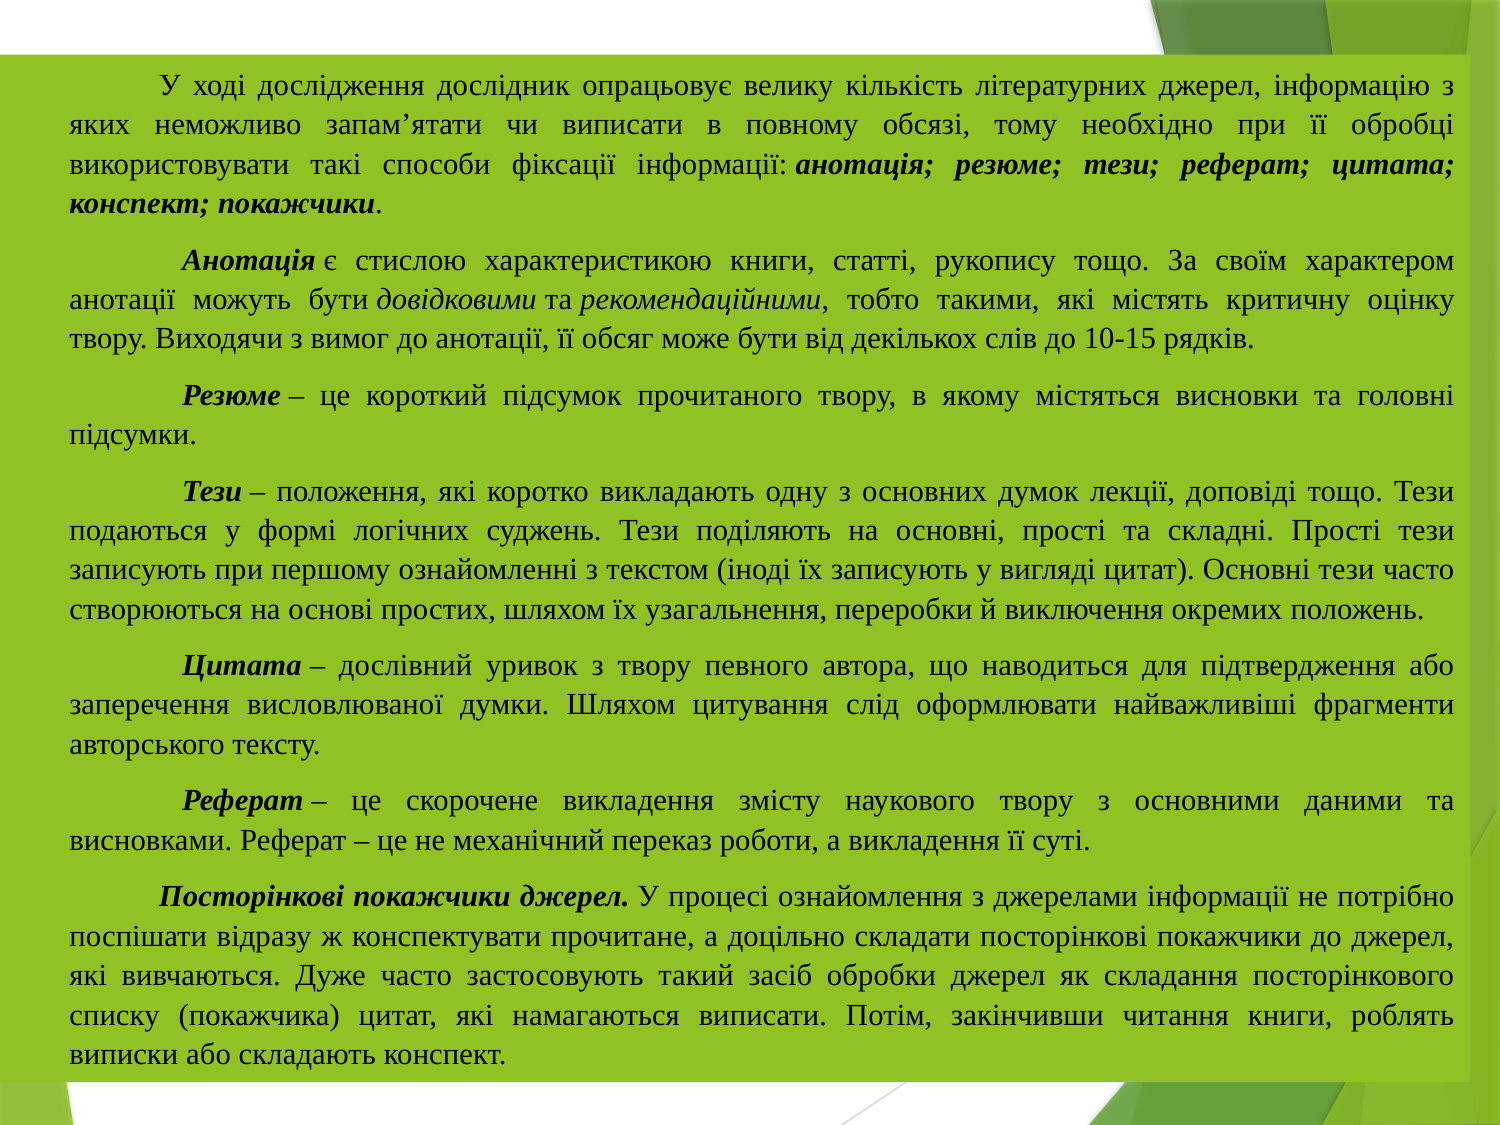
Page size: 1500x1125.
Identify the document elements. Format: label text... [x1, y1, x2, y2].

list У ході дослідження дослідник опрацьовує велику кількість літературних джерел, інформацію з яких неможливо запам’ятати чи виписати в повному обсязі, тому необхідно при її обробці використовувати такі способи фіксації інформації: анотація; резюме; тези; реферат; цитата; конспект; покажчики. Анотація є стислою характеристикою книги, статті, рукопису тощо. За своїм характером анотації можуть бути довідковими та рекомендаційними, тобто такими, які містять критичну оцінку твору. Виходячи з вимог до анотації, її обсяг може бути від декількох слів до 10-15 рядків. Резюме – це короткий підсумок прочитаного твору, в якому містяться висновки та головні підсумки. Тези – положення, які коротко викладають одну з основних думок лекції, доповіді тощо. Тези подаються у формі логічних суджень. Тези поділяють на основні, прості та складні. Прості тези записують при першому ознайомленні з текстом (іноді їх записують у вигляді цитат). Основні тези часто створюються на основі простих, шляхом їх узагальнення, переробки й виключення окремих положень. Цитата – дослівний уривок з твору певного автора, що наводиться для підтвердження або заперечення висловлюваної думки. Шляхом цитування слід оформлювати найважливіші фрагменти авторського тексту. Реферат – це скорочене викладення змісту наукового твору з основними даними та висновками. Реферат – це не механічний переказ роботи, а викладення її суті. Посторінкові покажчики джерел. У процесі ознайомлення з джерелами інформації не потрібно поспішати відразу ж конспектувати прочитане, а доцільно складати посторінкові покажчики до джерел, які вивчаються. Дуже часто застосовують такий засіб обробки джерел як складання посторінкового списку (покажчика) цитат, які намагаються виписати. Потім, закінчивши читання книги, роблять виписки або складають конспект. [0, 54, 1471, 1083]
